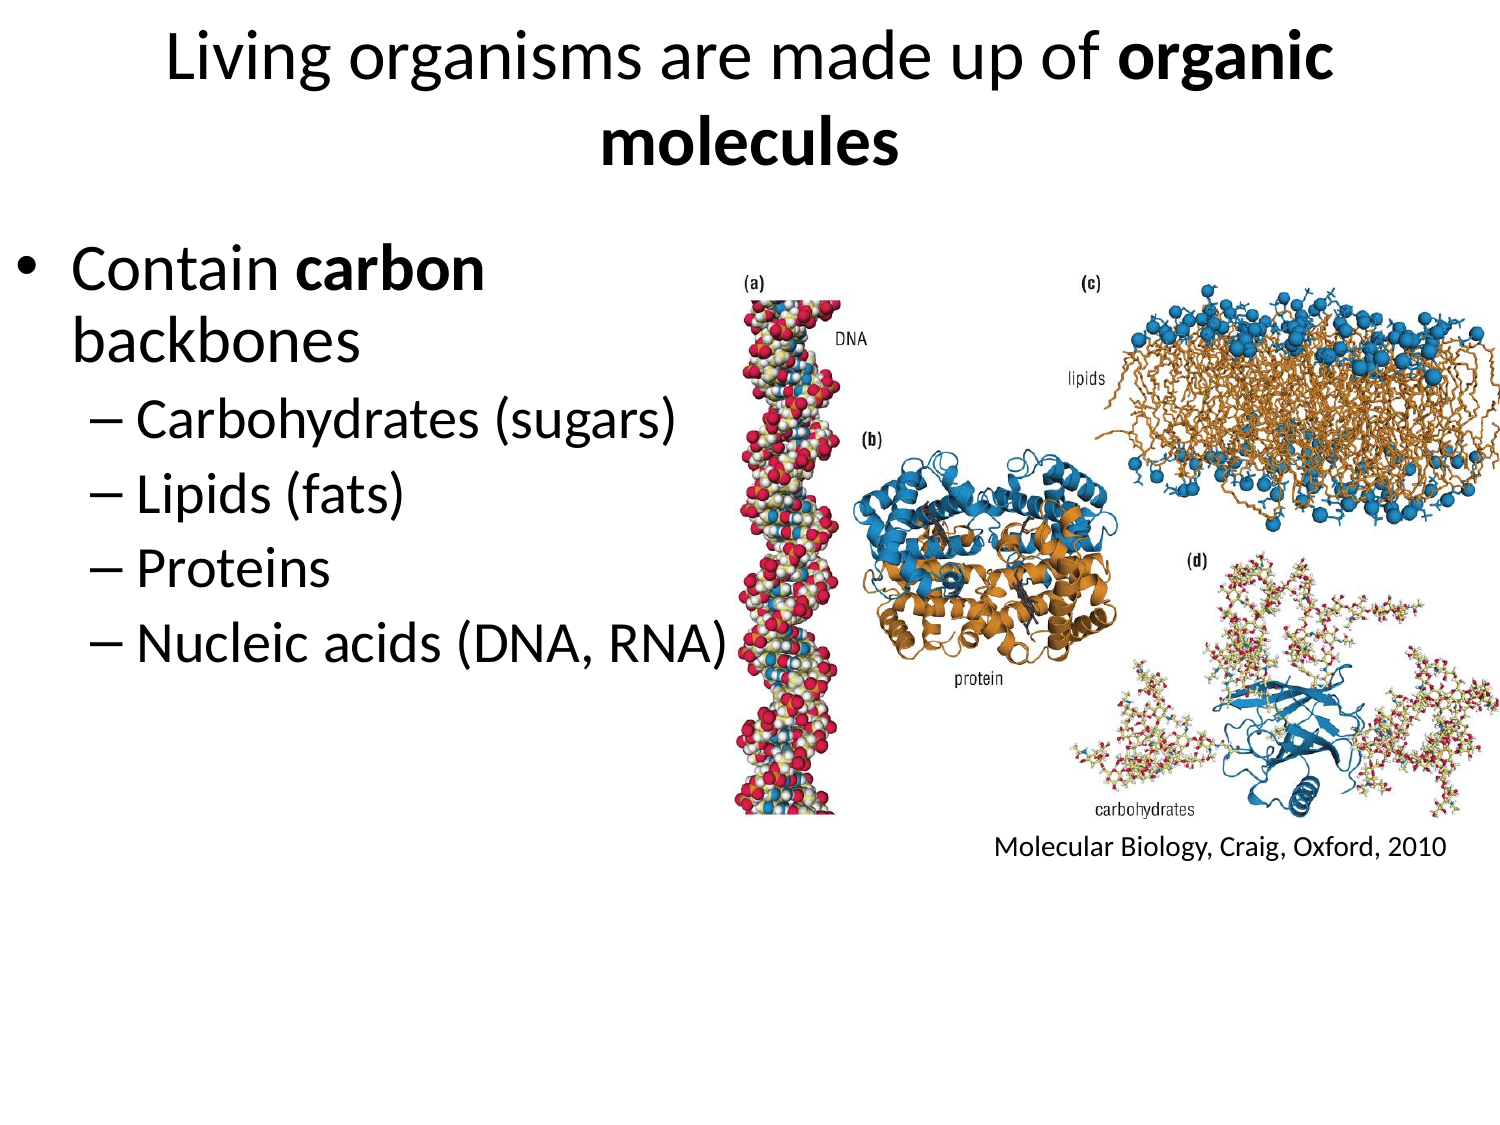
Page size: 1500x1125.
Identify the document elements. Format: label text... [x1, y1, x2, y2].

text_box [733, 275, 1500, 819]
list Contain carbon backbones Carbohydrates (sugars) Lipids (fats) Proteins Nucleic acids (DNA, RNA) [0, 224, 788, 1075]
title Living organisms are made up of organic molecules [75, 0, 1425, 188]
text_box Molecular Biology, Craig, Oxford, 2010 [979, 827, 1462, 870]
